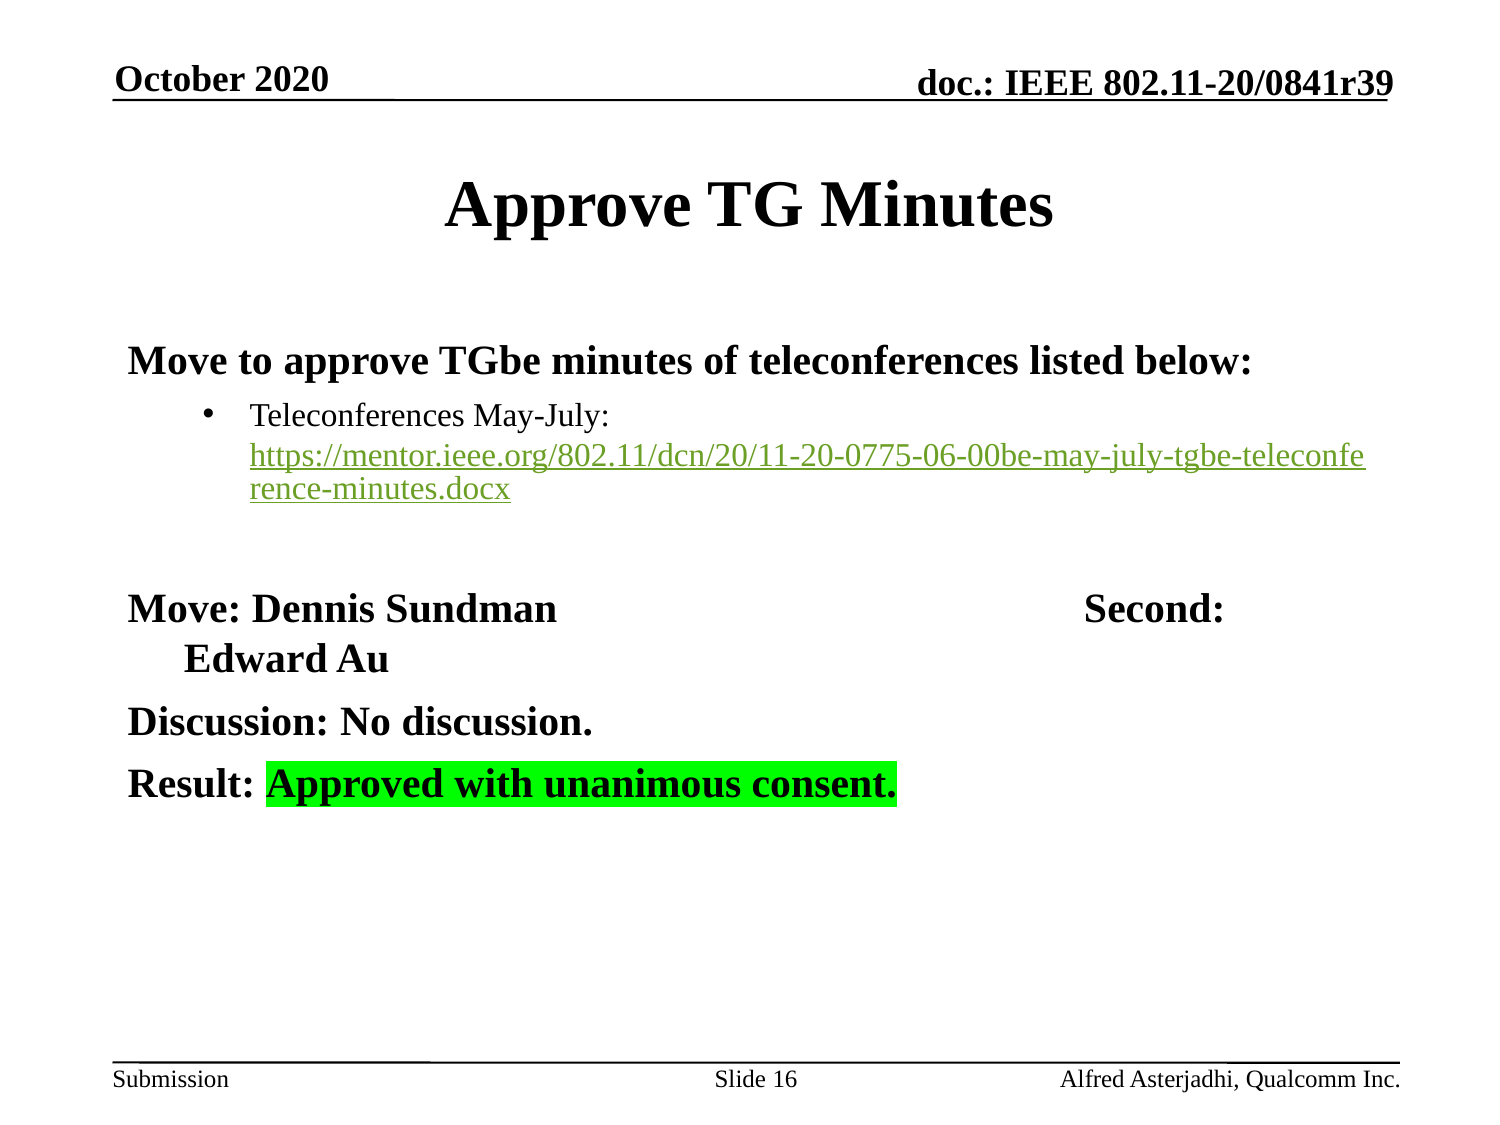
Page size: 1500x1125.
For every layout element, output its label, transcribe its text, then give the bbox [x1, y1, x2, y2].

title Approve TG Minutes [112, 112, 1388, 288]
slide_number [114, 54, 493, 100]
footer Alfred Asterjadhi, Qualcomm Inc. [878, 1061, 1402, 1093]
list Move to approve TGbe minutes of teleconferences listed below: Teleconferences May-July: https://mentor.ieee.org/802.11/dcn/20/11-20-0775-06-00be-may-july-tgbe-teleconference-minutes.docx Move: Dennis Sundman Second: Edward Au Discussion: No discussion. Result: Approved with unanimous consent. [112, 324, 1388, 1000]
slide_number Slide 16 [712, 1061, 800, 1123]
